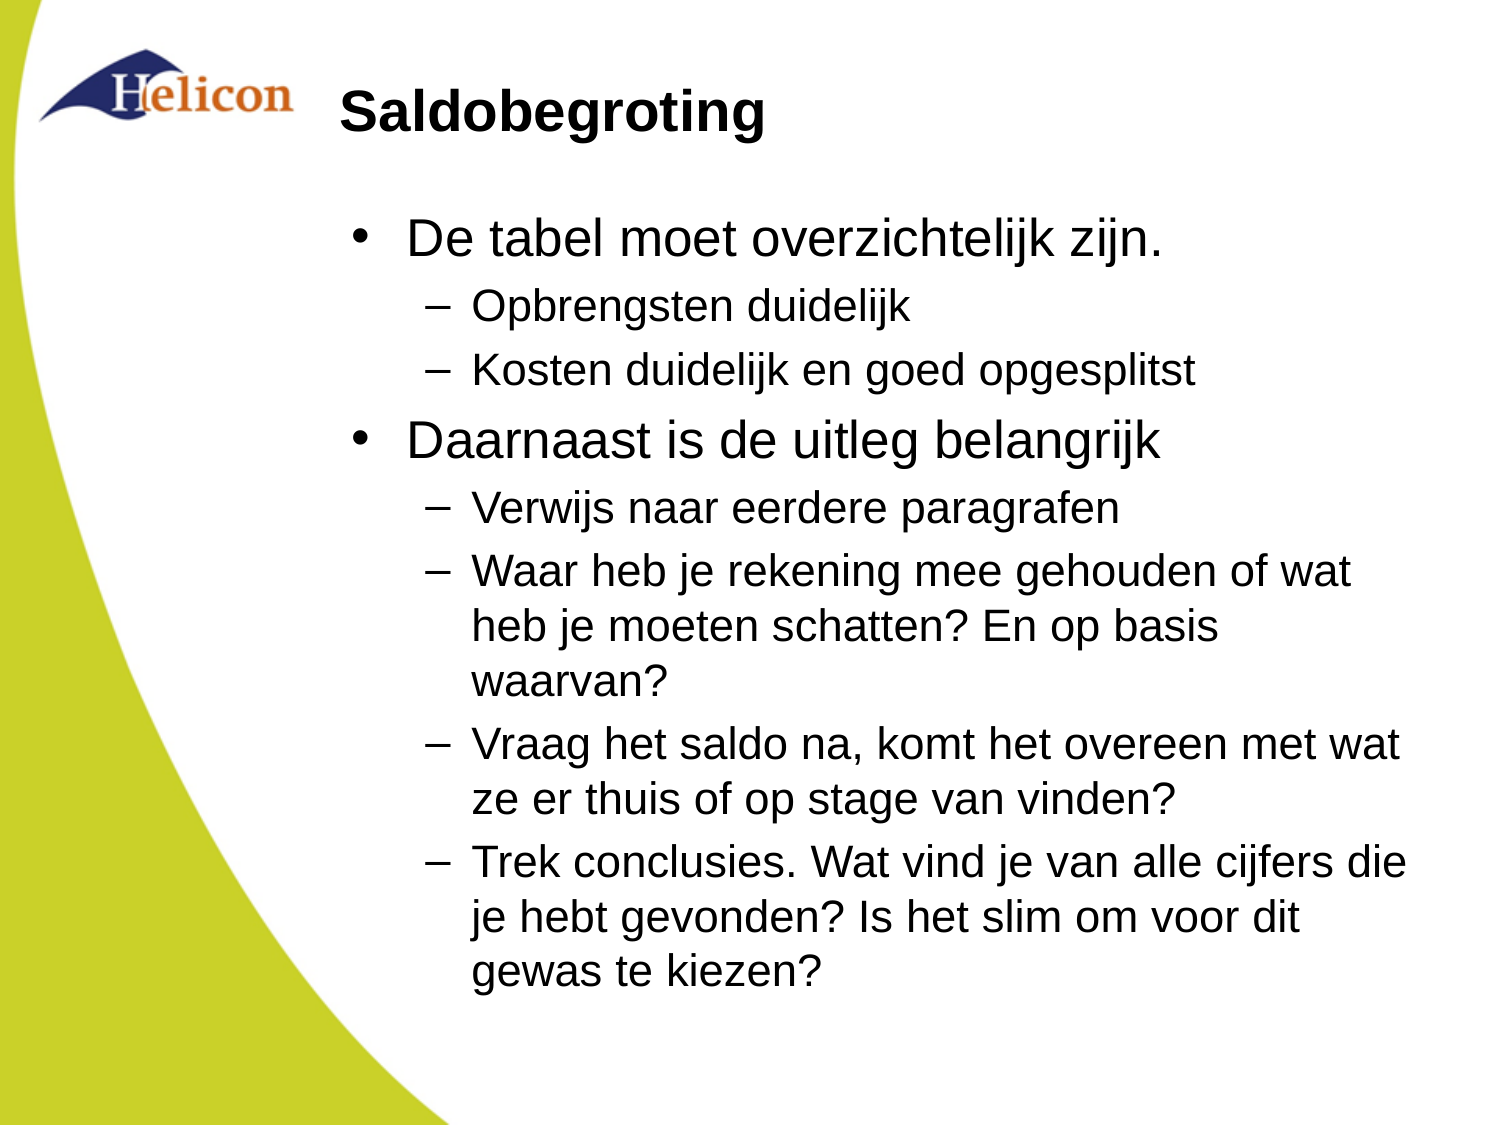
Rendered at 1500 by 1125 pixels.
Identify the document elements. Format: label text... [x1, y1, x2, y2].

title Saldobegroting [324, 54, 1415, 161]
picture [0, 0, 1500, 1125]
list De tabel moet overzichtelijk zijn. Opbrengsten duidelijk Kosten duidelijk en goed opgesplitst Daarnaast is de uitleg belangrijk Verwijs naar eerdere paragrafen Waar heb je rekening mee gehouden of wat heb je moeten schatten? En op basis waarvan? Vraag het saldo na, komt het overeen met wat ze er thuis of op stage van vinden? Trek conclusies. Wat vind je van alle cijfers die je hebt gevonden? Is het slim om voor dit gewas te kiezen? [336, 196, 1425, 1005]
